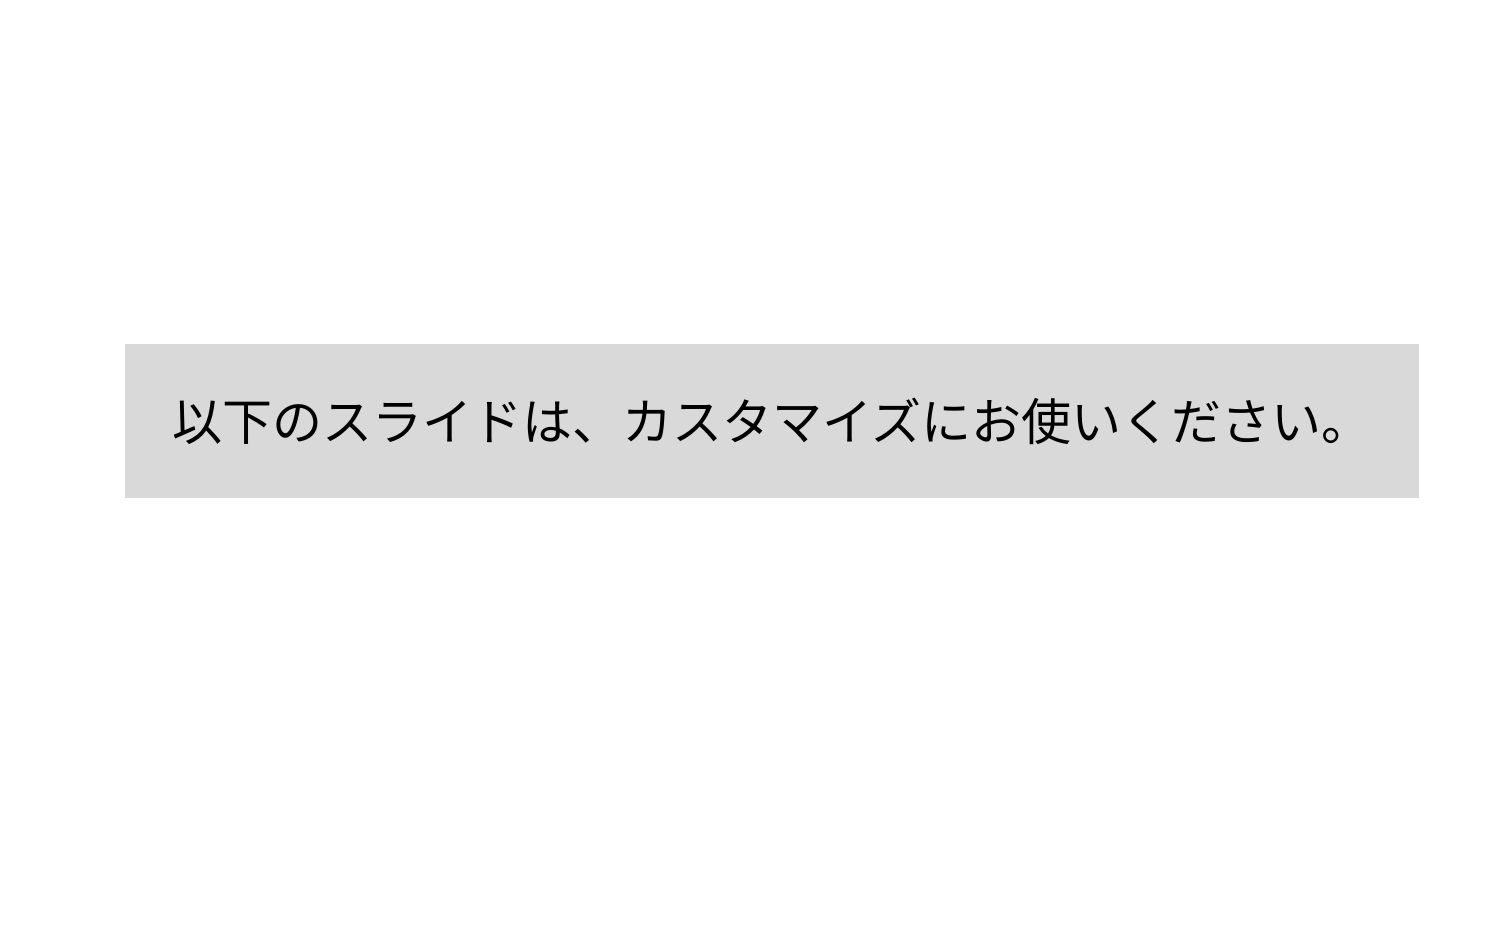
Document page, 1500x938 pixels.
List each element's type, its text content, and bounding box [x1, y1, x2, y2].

title 以下のスライドは、カスタマイズにお使いください。 [125, 344, 1419, 498]
